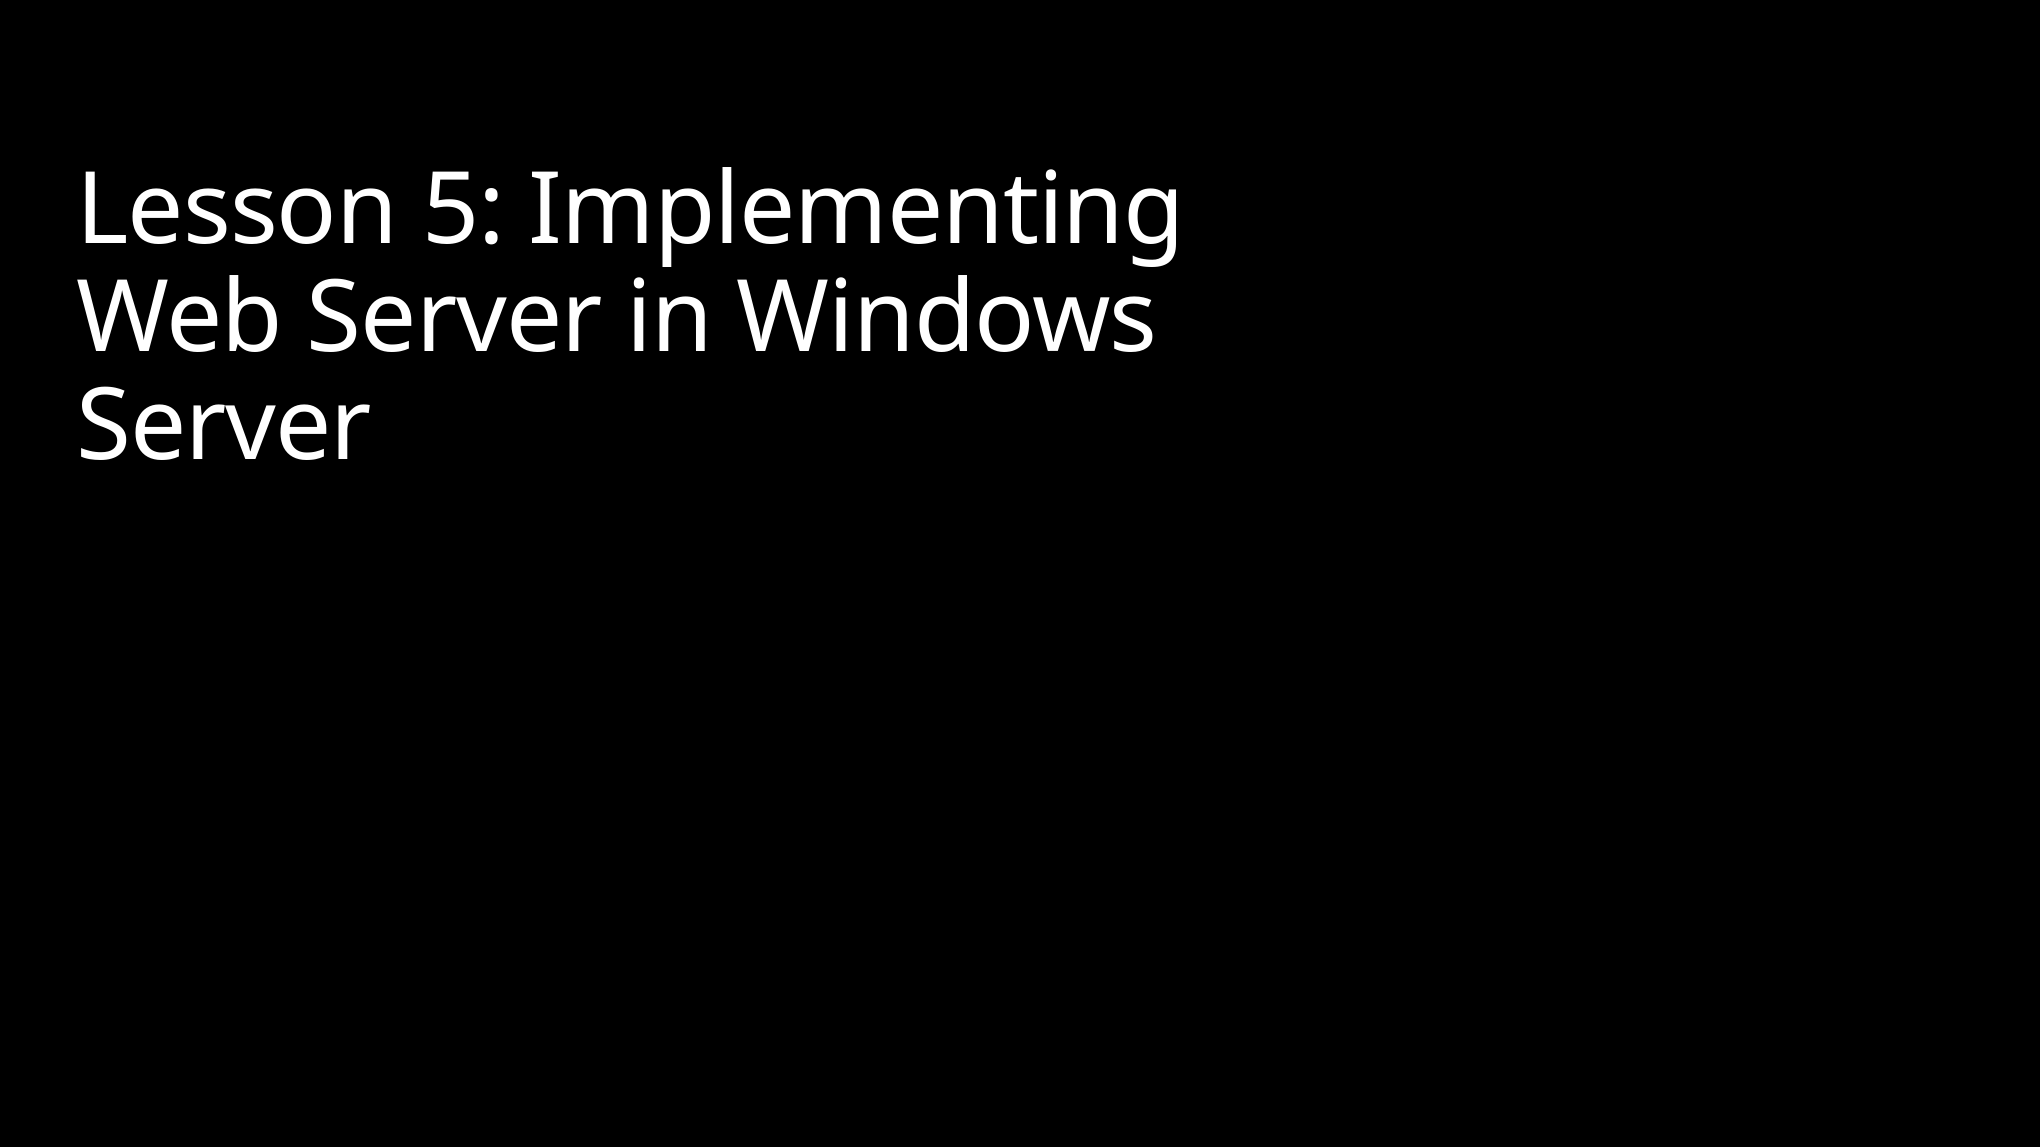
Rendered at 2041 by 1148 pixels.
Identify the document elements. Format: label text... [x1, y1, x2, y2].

title Lesson 5: Implementing Web Server in Windows Server [76, 157, 1324, 753]
